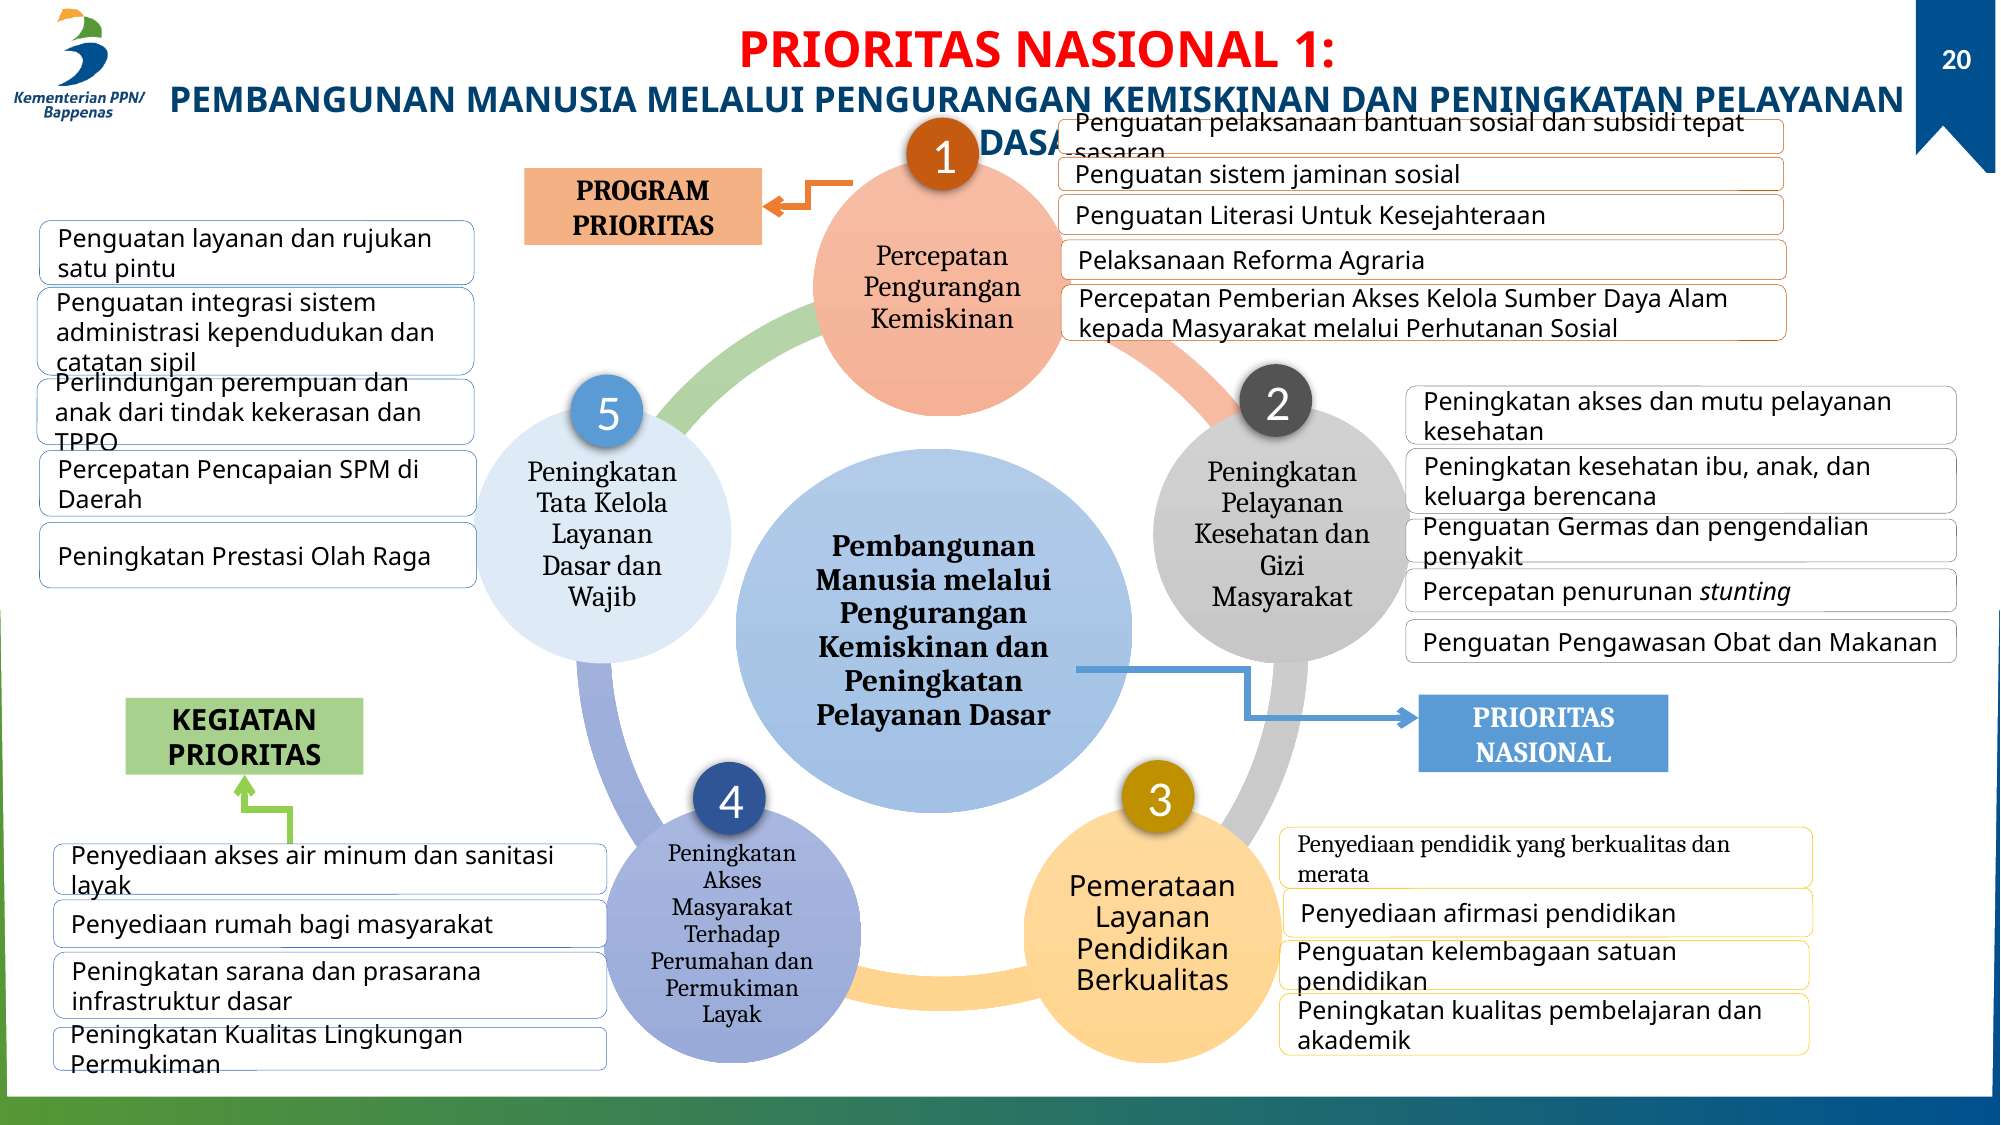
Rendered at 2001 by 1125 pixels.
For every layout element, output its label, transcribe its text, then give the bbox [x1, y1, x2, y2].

slide_number 20 [1957, 41, 1997, 75]
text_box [36, 220, 477, 588]
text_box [1405, 386, 1957, 663]
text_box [125, 697, 364, 843]
picture [0, 0, 160, 140]
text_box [1076, 669, 1669, 773]
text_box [1058, 119, 1787, 341]
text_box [1279, 827, 1813, 1056]
text_box PRIORITAS NASIONAL 1: PEMBANGUNAN MANUSIA MELALUI PENGURANGAN KEMISKINAN DAN PENINGKATAN PELAYANAN DASAR [117, 9, 1957, 170]
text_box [53, 843, 607, 1071]
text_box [382, 166, 1503, 1056]
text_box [524, 168, 854, 245]
